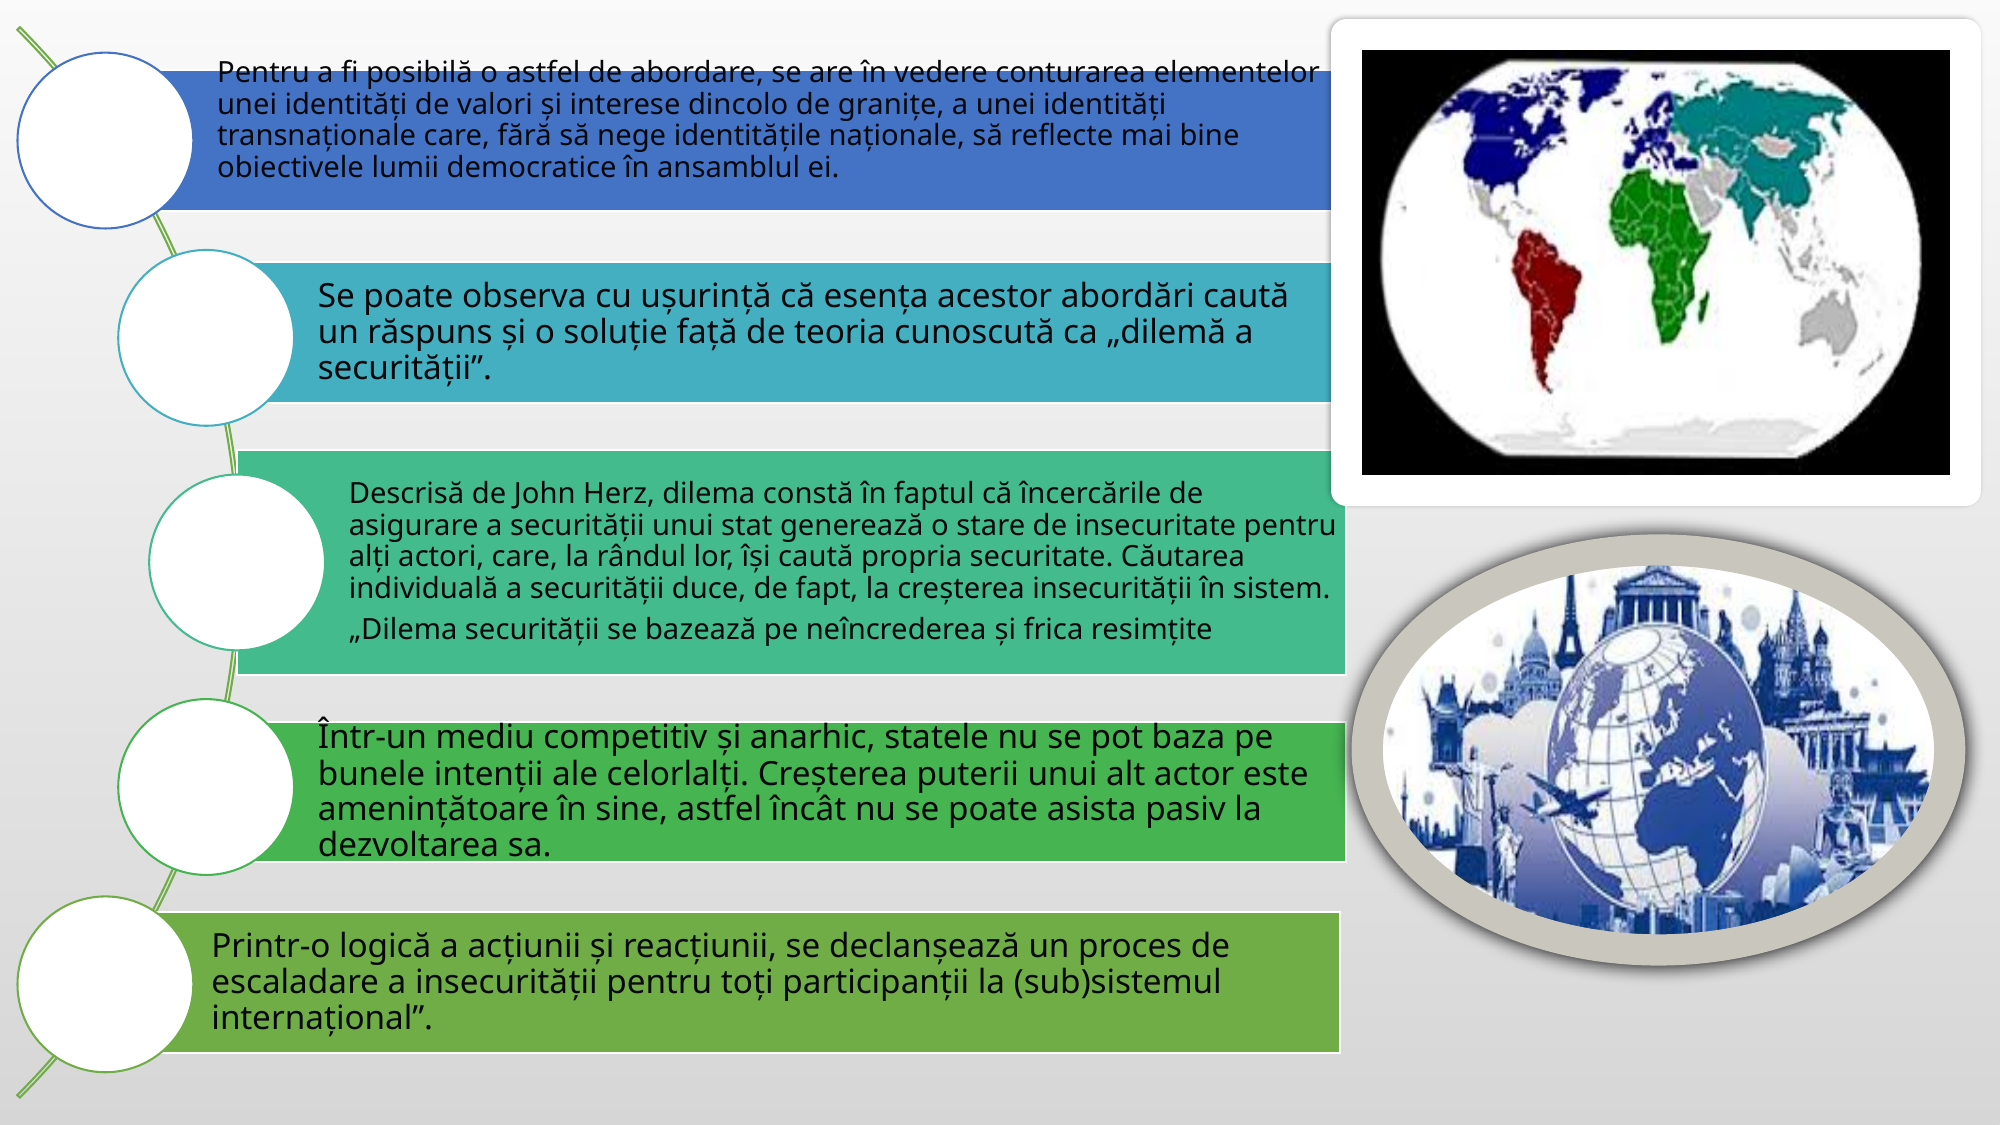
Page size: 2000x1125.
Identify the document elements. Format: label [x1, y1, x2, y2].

picture [1362, 49, 1950, 476]
picture [1367, 549, 1950, 950]
text_box [0, 0, 1363, 1125]
